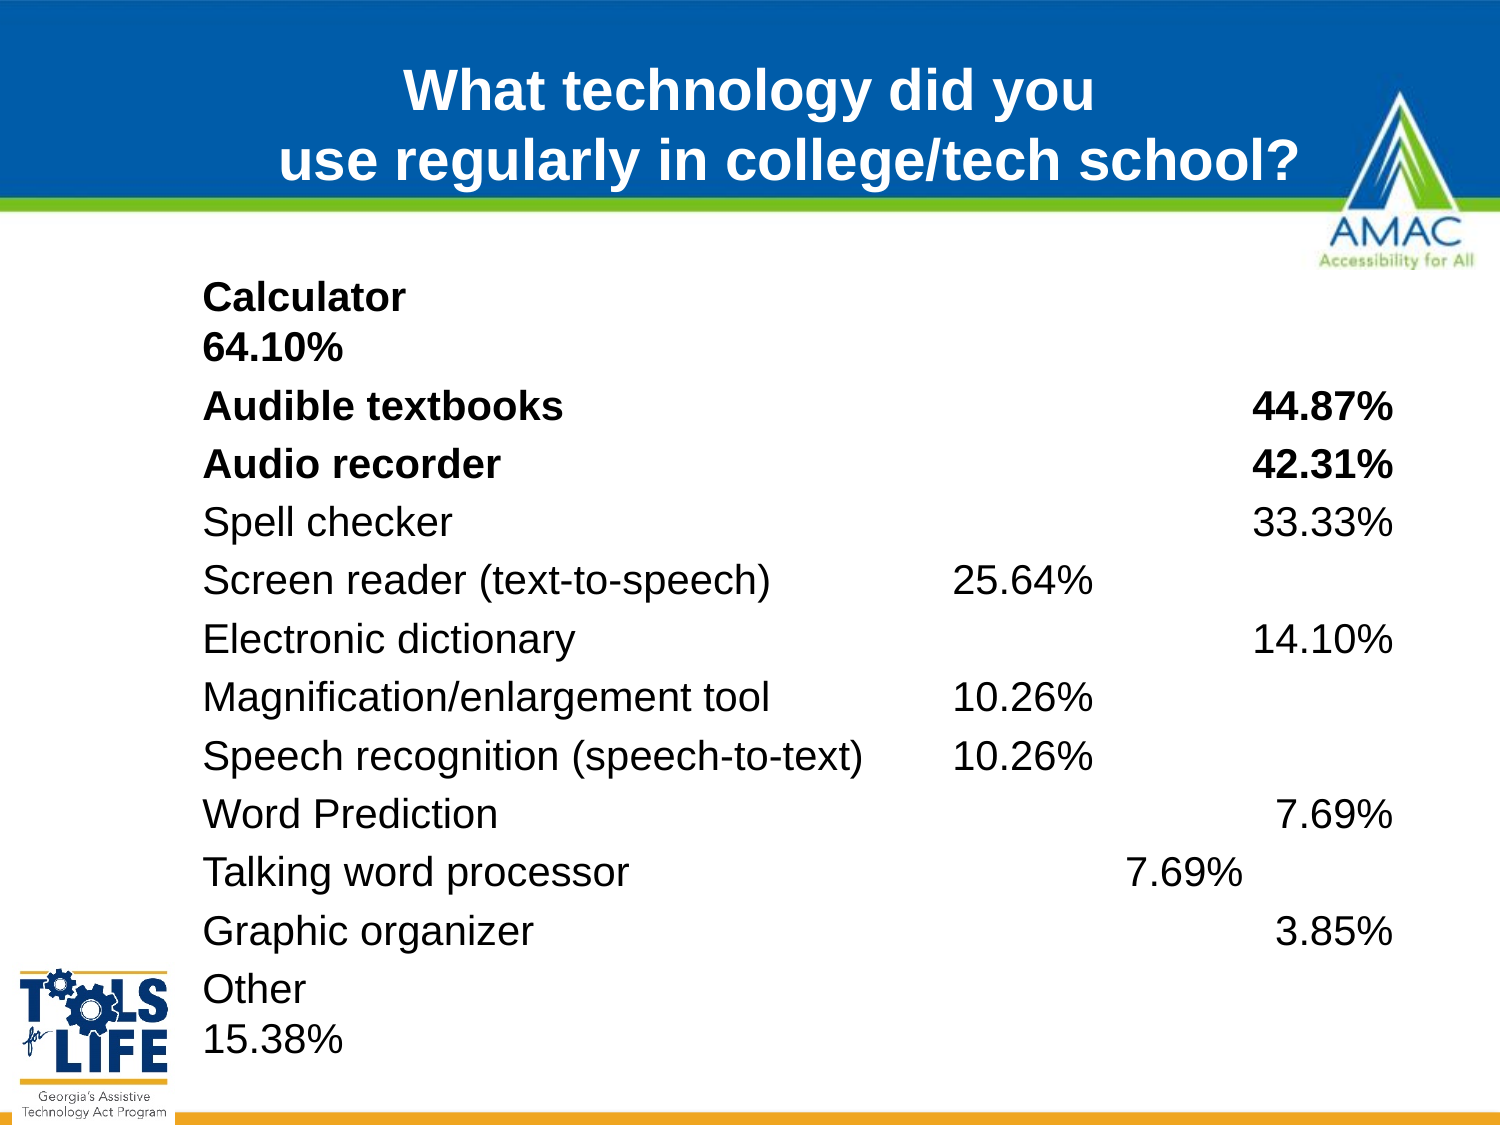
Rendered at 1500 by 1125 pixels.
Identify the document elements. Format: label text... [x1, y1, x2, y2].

list Calculator 64.10% Audible textbooks 44.87% Audio recorder 42.31% Spell checker 33.33% Screen reader (text-to-speech) 25.64% Electronic dictionary 14.10% Magnification/enlargement tool 10.26% Speech recognition (speech-to-text) 10.26% Word Prediction 7.69% Talking word processor 7.69% Graphic organizer 3.85% Other 15.38% [187, 262, 1425, 1005]
picture [0, 0, 1500, 270]
title What technology did you use regularly in college/tech school? [75, 45, 1425, 175]
picture [12, 962, 175, 1125]
